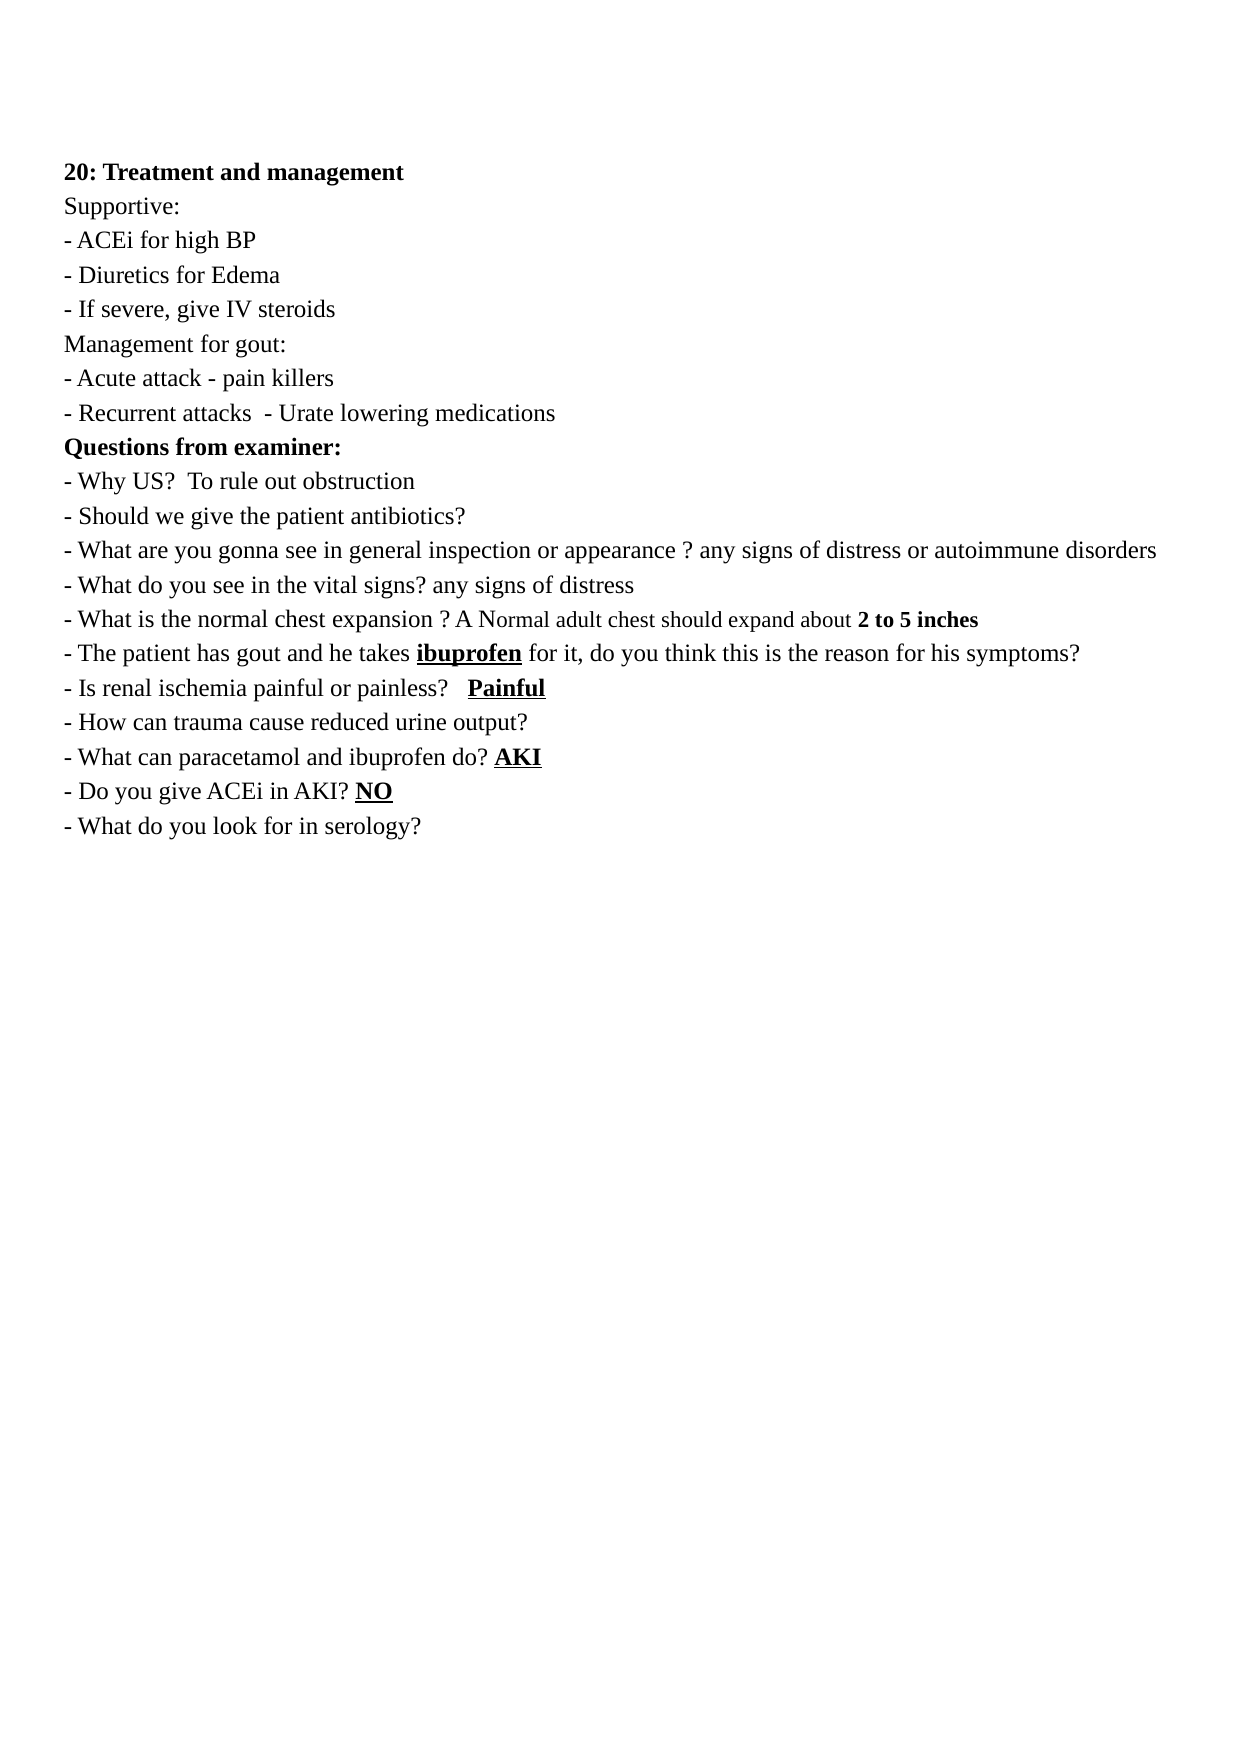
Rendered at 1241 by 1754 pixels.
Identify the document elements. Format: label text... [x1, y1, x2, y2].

text_box 20: Treatment and management Supportive: - ACEi for high BP - Diuretics for Edema - If severe, give IV steroids Management for gout: - Acute attack - pain killers - Recurrent attacks - Urate lowering medications Questions from examiner: - Why US? To rule out obstruction - Should we give the patient antibiotics? - What are you gonna see in general inspection or appearance ? any signs of distress or autoimmune disorders - What do you see in the vital signs? any signs of distress - What is the normal chest expansion ? A Normal adult chest should expand about 2 to 5 inches - The patient has gout and he takes ibuprofen for it, do you think this is the reason for his symptoms? - Is renal ischemia painful or painless? Painful - How can trauma cause reduced urine output? - What can paracetamol and ibuprofen do? AKI - Do you give ACEi in AKI? NO - What do you look for in serology? [43, 107, 1197, 1754]
